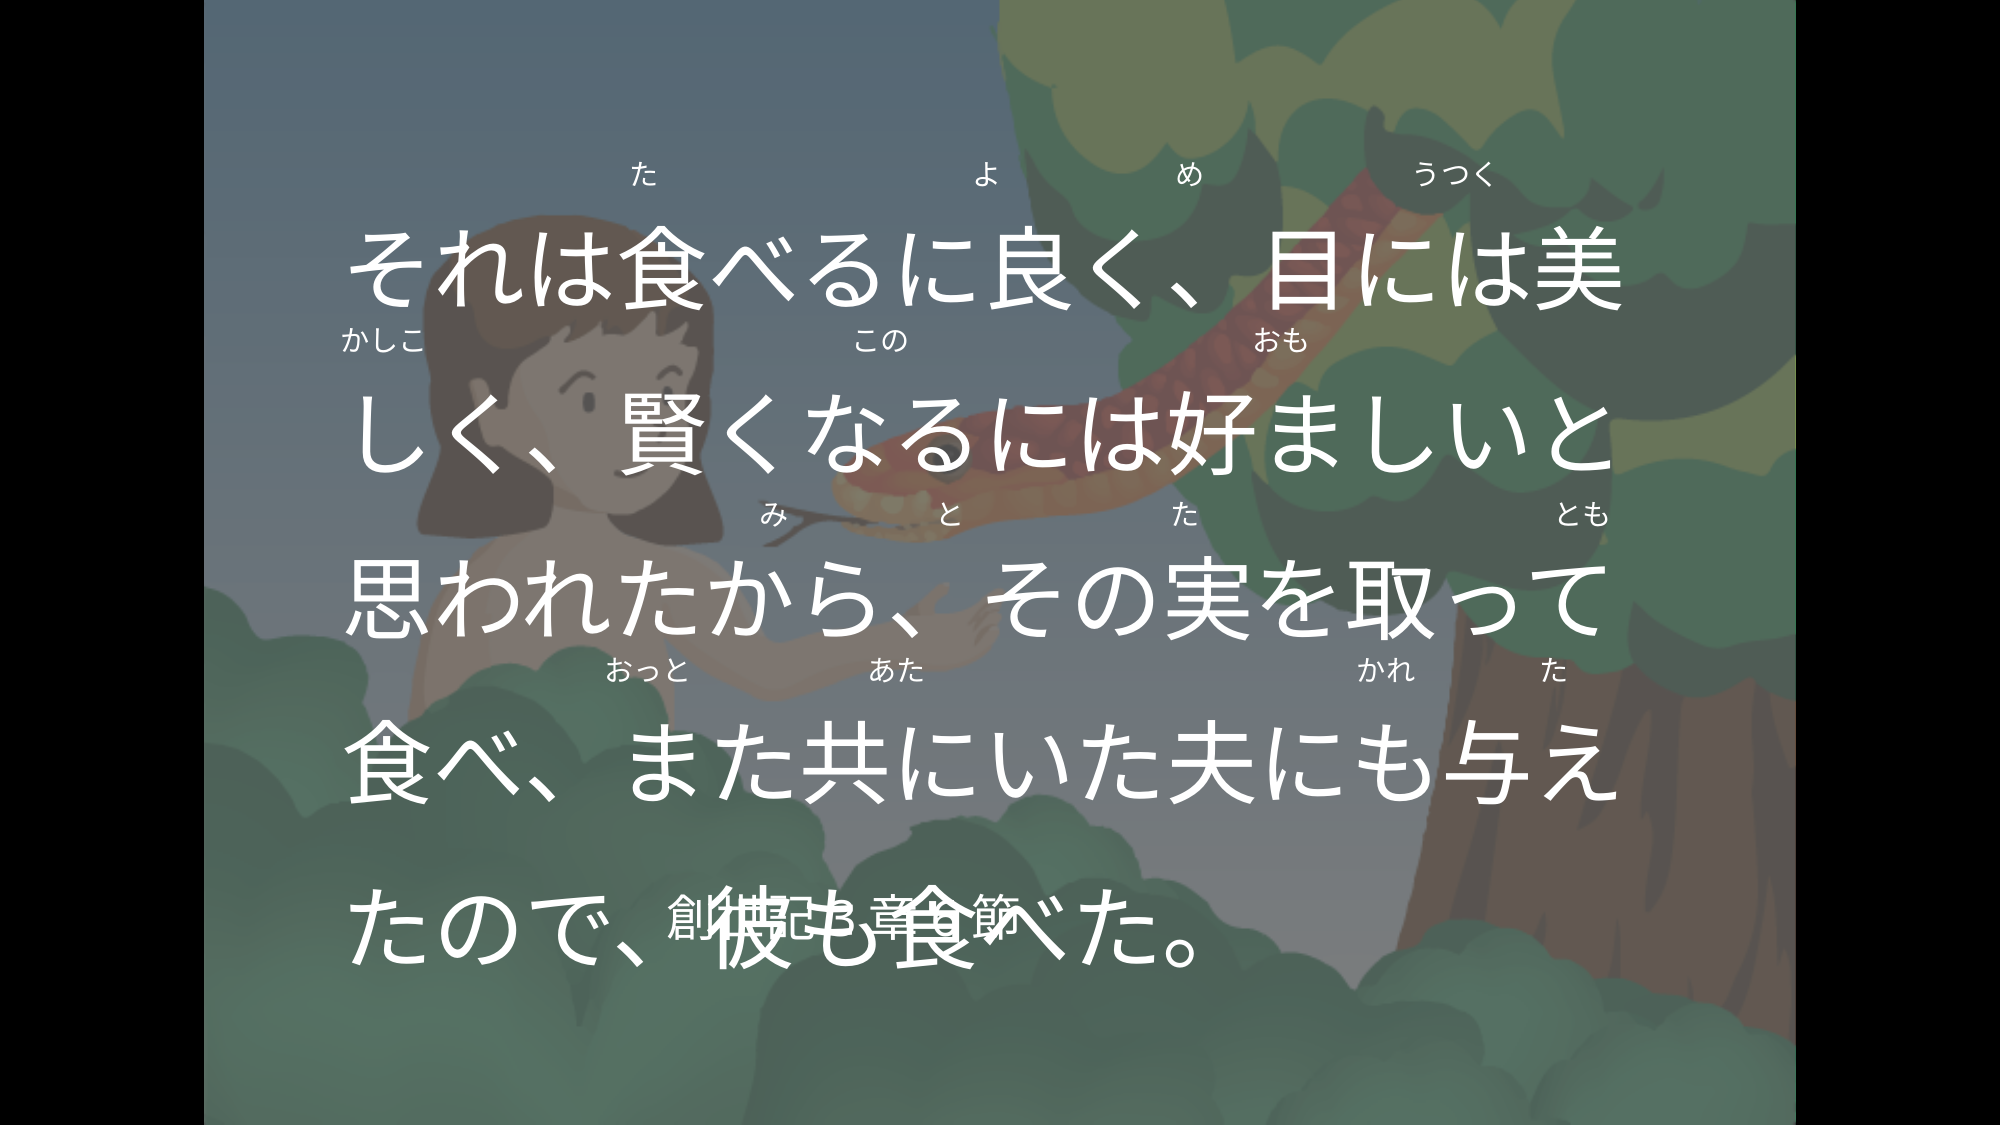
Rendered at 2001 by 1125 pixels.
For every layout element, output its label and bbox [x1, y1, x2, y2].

picture [204, 0, 1796, 1125]
